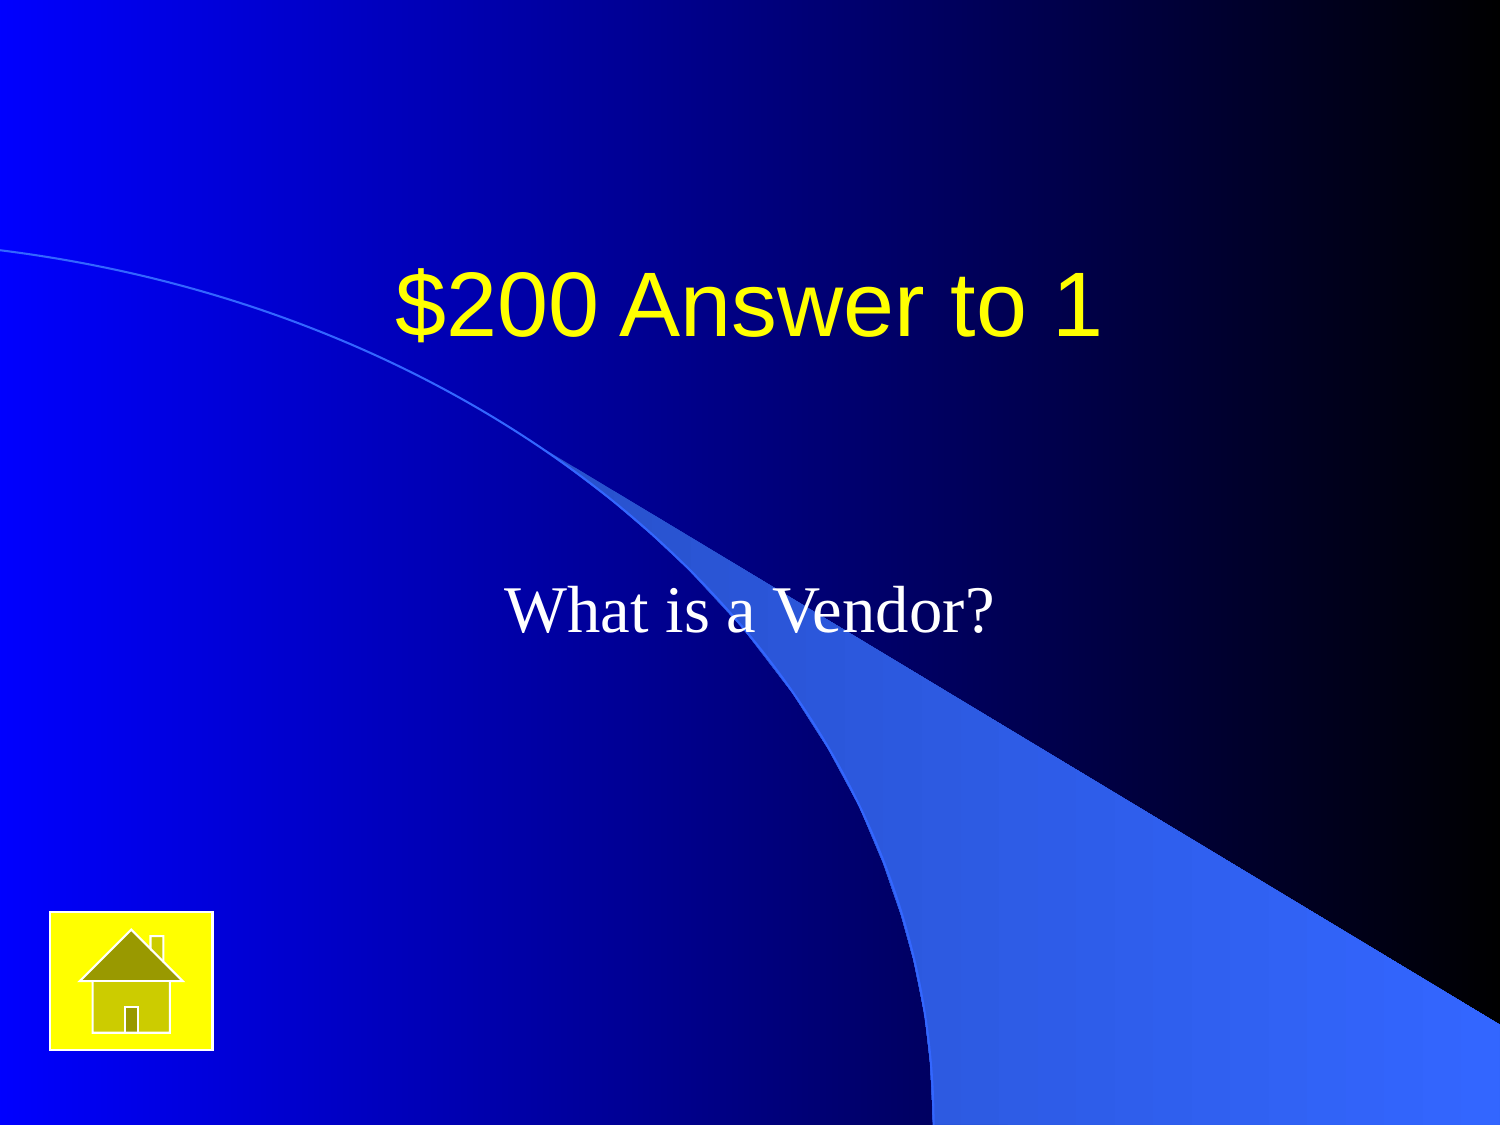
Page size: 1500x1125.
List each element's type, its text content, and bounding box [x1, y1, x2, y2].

subtitle What is a Vendor? [112, 462, 1388, 751]
title $200 Answer to 1 [112, 174, 1388, 363]
